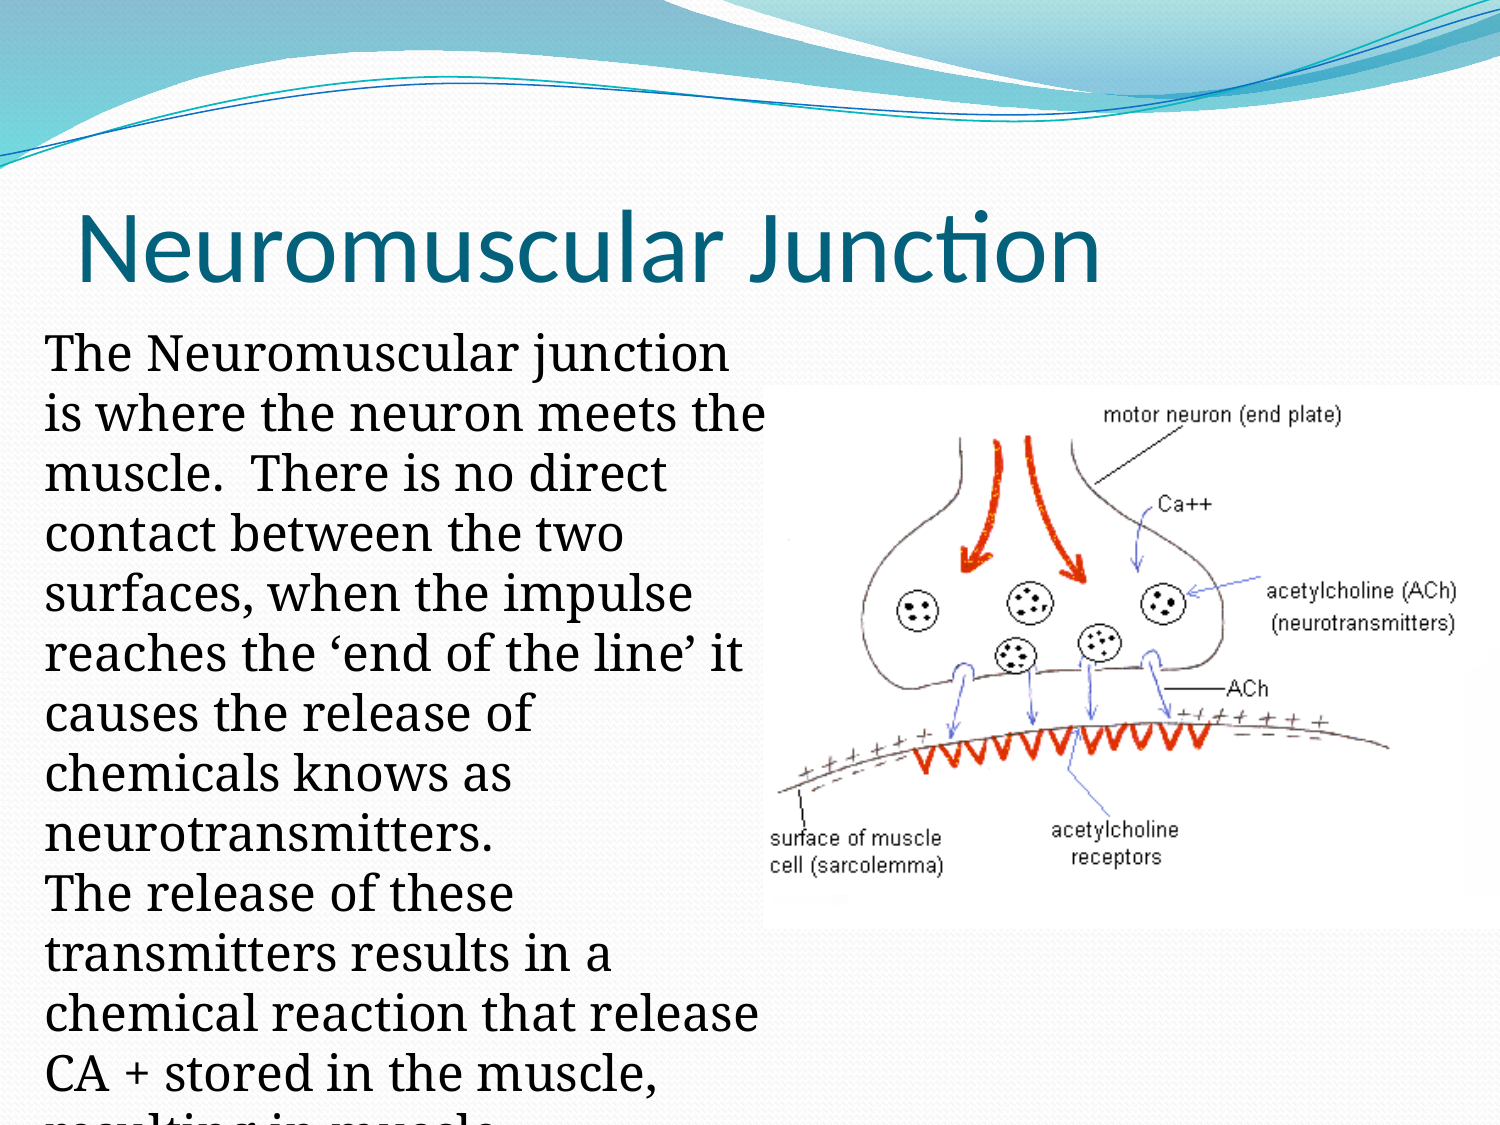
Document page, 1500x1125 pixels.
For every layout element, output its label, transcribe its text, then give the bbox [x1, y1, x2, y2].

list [763, 385, 1500, 929]
title Neuromuscular Junction [75, 115, 1425, 303]
text_box The Neuromuscular junction is where the neuron meets the muscle. There is no direct contact between the two surfaces, when the impulse reaches the ‘end of the line’ it causes the release of chemicals knows as neurotransmitters. The release of these transmitters results in a chemical reaction that release CA + stored in the muscle, resulting in muscle contractions and movement. [29, 314, 798, 1125]
